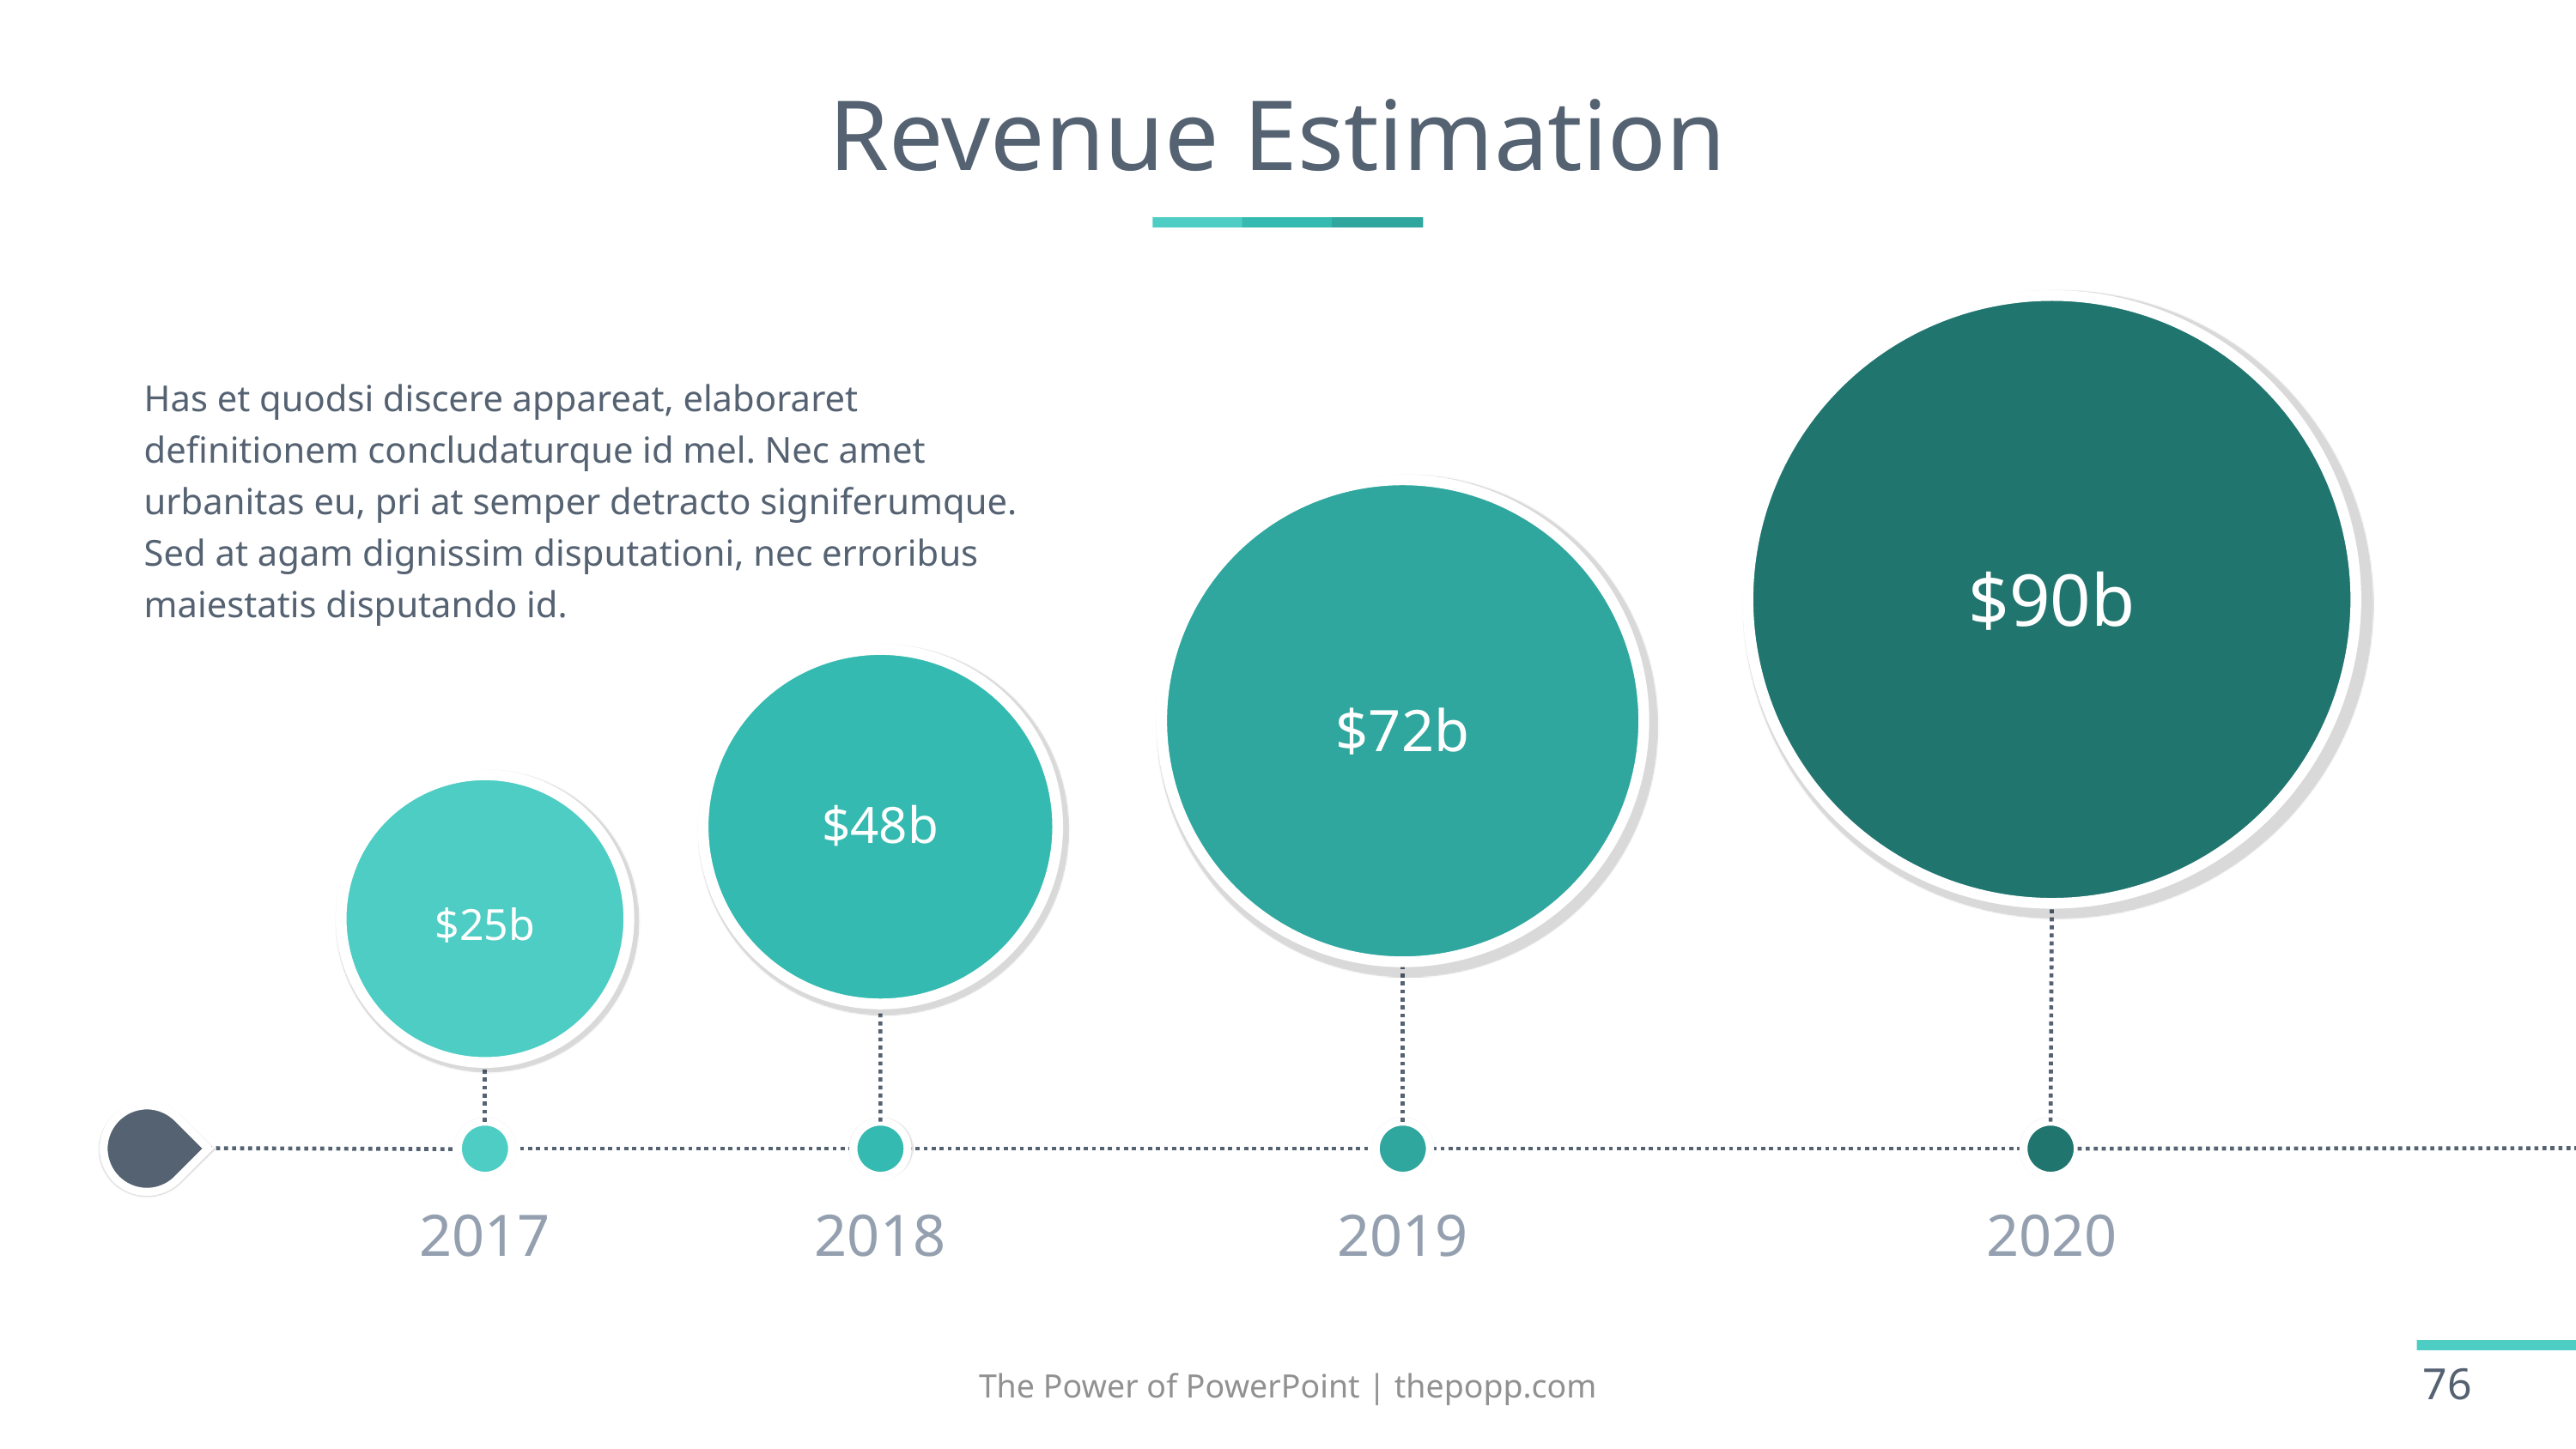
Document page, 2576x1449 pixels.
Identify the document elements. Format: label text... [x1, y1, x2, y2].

text_box [852, 1120, 909, 1177]
text_box [102, 1104, 209, 1193]
text_box [720, 648, 1041, 749]
text_box [1170, 478, 1636, 653]
text_box [1170, 791, 1635, 963]
text_box 2018 [673, 1179, 1088, 1281]
text_box [1757, 294, 2347, 520]
slide_number 76 [2409, 1351, 2576, 1421]
text_box [1753, 658, 2351, 905]
text_box 2017 [277, 1179, 673, 1281]
text_box [357, 773, 613, 850]
text_box [2022, 1120, 2079, 1177]
text_box Has et quodsi discere appareat, elaboraret definitionem concludaturque id mel. Nec amet urbanitas eu, pri at semper detracto signiferumque. Sed at agam dignissim disputationi, nec erroribus maiestatis disputando id. [131, 361, 1088, 631]
text_box [357, 987, 613, 1064]
text_box $72b [1161, 653, 1644, 791]
text_box [457, 1120, 513, 1177]
title Revenue Estimation [69, 49, 2512, 230]
footer The Power of PowerPoint | thepopp.com [853, 1349, 1723, 1427]
text_box $25b [341, 850, 629, 987]
text_box [712, 886, 1049, 1005]
text_box 2019 [1195, 1179, 1610, 1281]
text_box $90b [1747, 520, 2356, 658]
text_box 2020 [1844, 1179, 2259, 1281]
text_box [1375, 1120, 1431, 1177]
text_box $48b [702, 749, 1058, 886]
